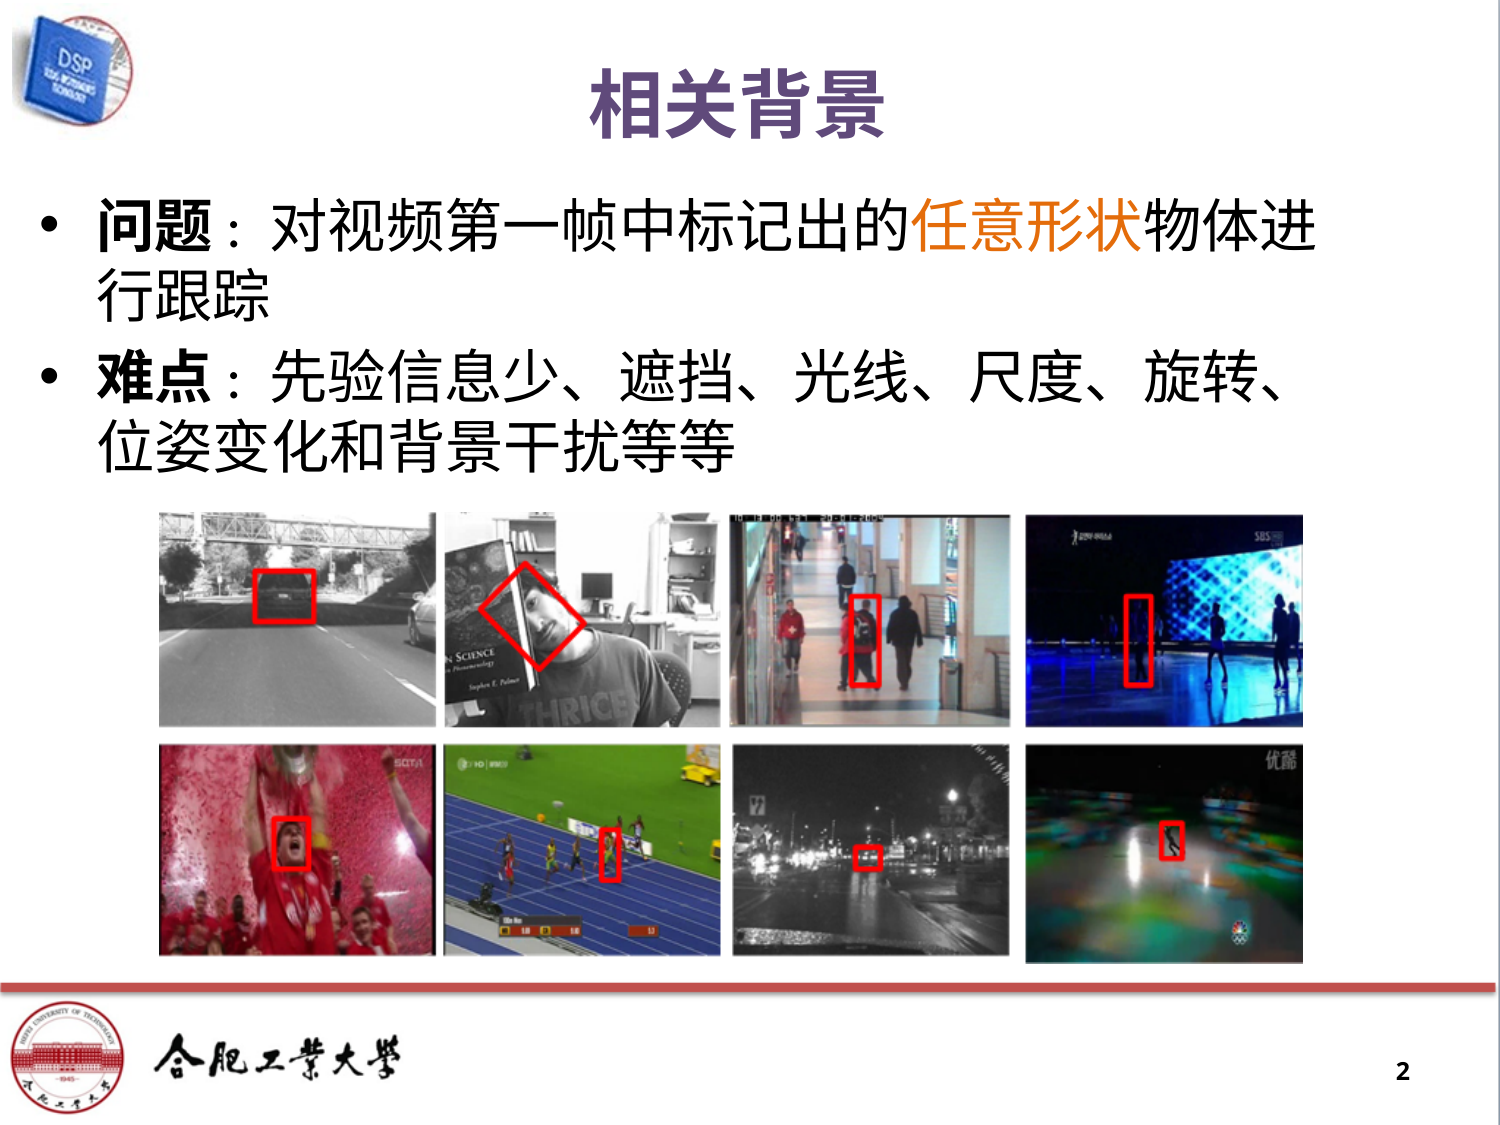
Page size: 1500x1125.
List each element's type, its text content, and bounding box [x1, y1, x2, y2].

list 问题: 对视频第一帧中标记出的任意形状物体进行跟踪 难点: 先验信息少、遮挡、光线、尺度、旋转、位姿变化和背景干扰等等 [24, 181, 1375, 944]
picture [0, 0, 1500, 1125]
text_box 相关背景 [574, 49, 913, 155]
slide_number 2 [1074, 1042, 1425, 1103]
